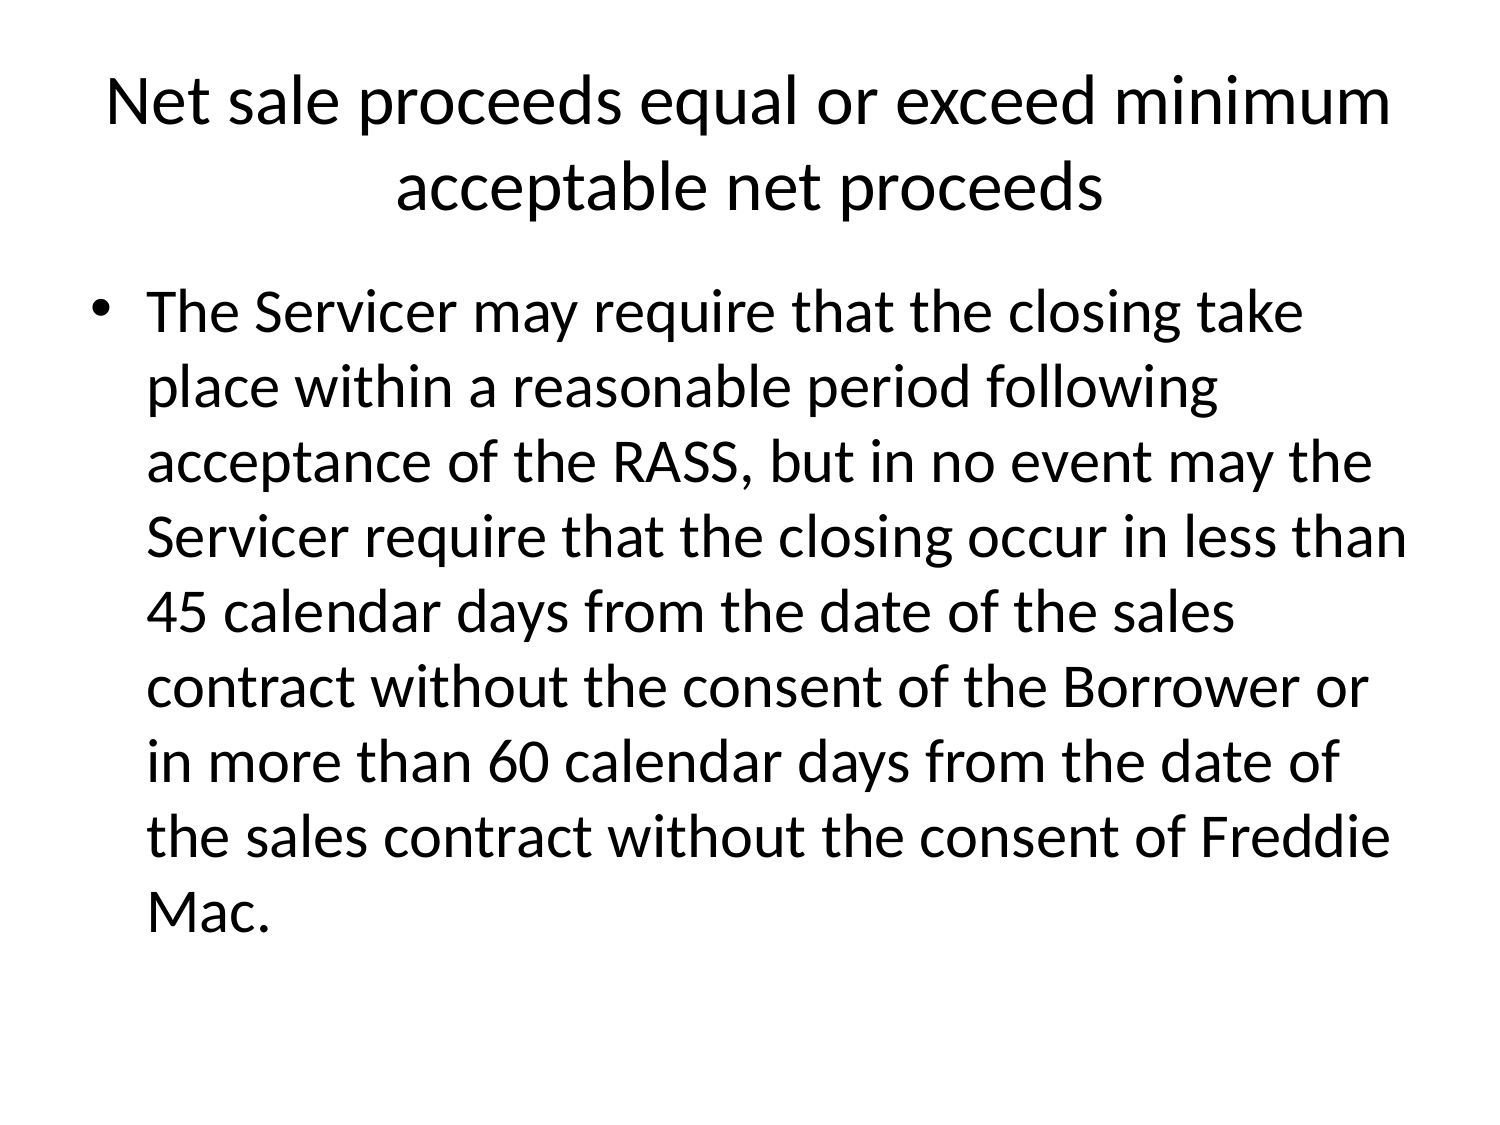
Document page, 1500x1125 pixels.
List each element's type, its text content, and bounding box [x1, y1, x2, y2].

list The Servicer may require that the closing take place within a reasonable period following acceptance of the RASS, but in no event may the Servicer require that the closing occur in less than 45 calendar days from the date of the sales contract without the consent of the Borrower or in more than 60 calendar days from the date of the sales contract without the consent of Freddie Mac. [75, 262, 1425, 1005]
title Net sale proceeds equal or exceed minimum acceptable net proceeds [75, 45, 1425, 233]
